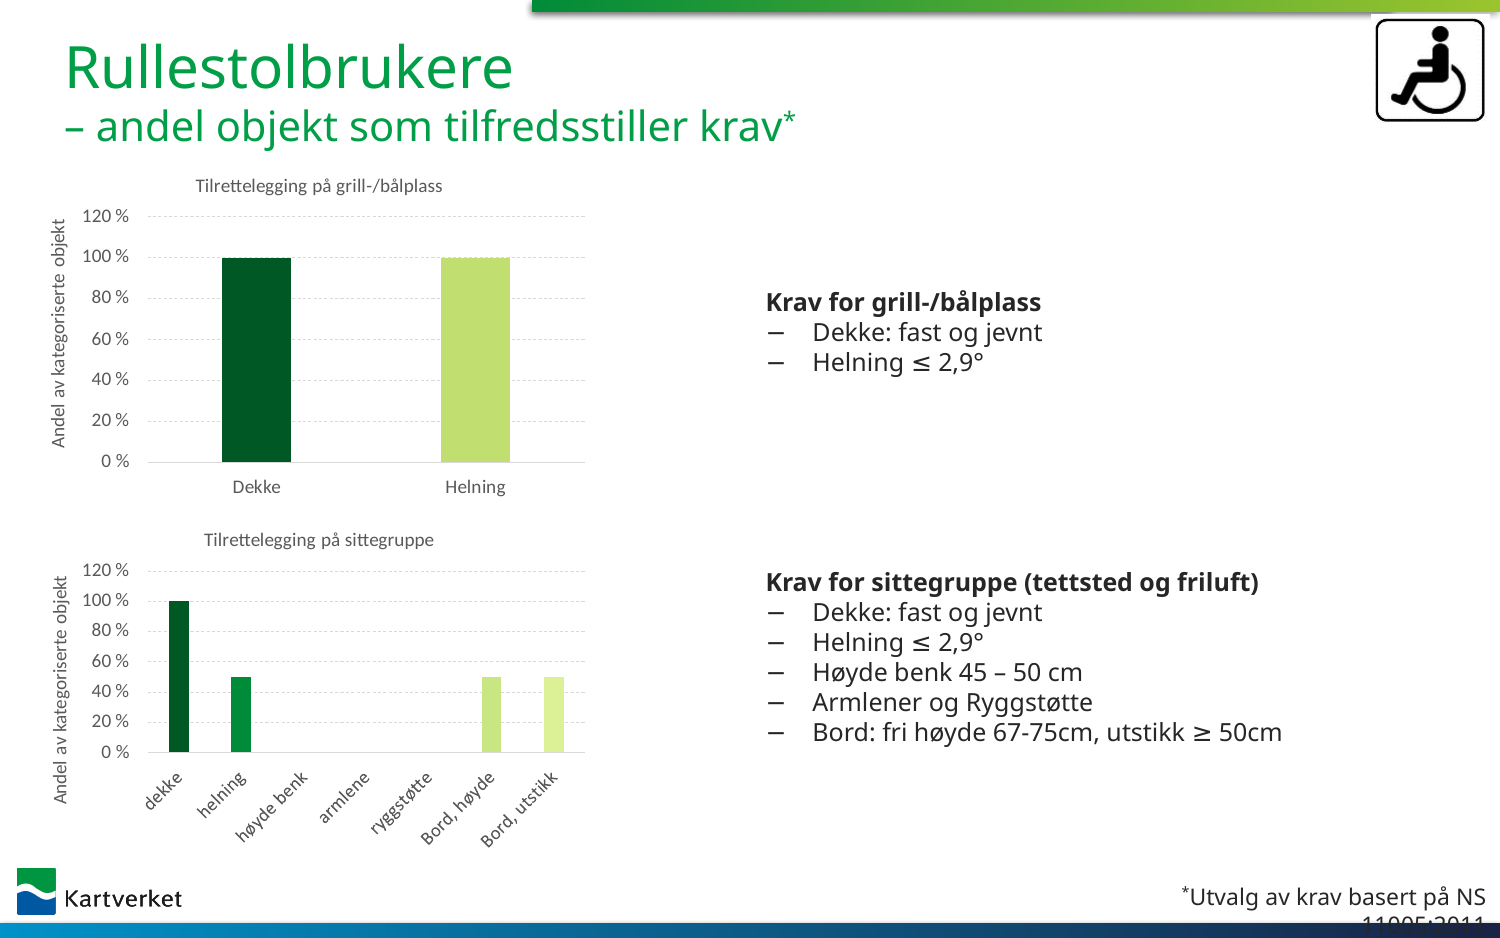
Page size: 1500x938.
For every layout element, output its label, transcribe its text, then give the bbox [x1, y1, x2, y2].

text_box *Utvalg av krav basert på NS 11005:2011 [1068, 873, 1500, 938]
text_box Krav for sittegruppe (tettsted og friluft) Dekke: fast og jevnt Helning ≤ 2,9° Høyde benk 45 – 50 cm Armlener og Ryggstøtte Bord: fri høyde 67-75cm, utstikk ≥ 50cm [750, 559, 1500, 754]
picture [41, 520, 596, 859]
text_box Krav for grill-/bålplass Dekke: fast og jevnt Helning ≤ 2,9° [750, 279, 1452, 384]
picture [41, 166, 596, 505]
text_box Rullestolbrukere – andel objekt som tilfredsstiller krav* [49, 14, 1431, 158]
picture [1371, 13, 1491, 127]
